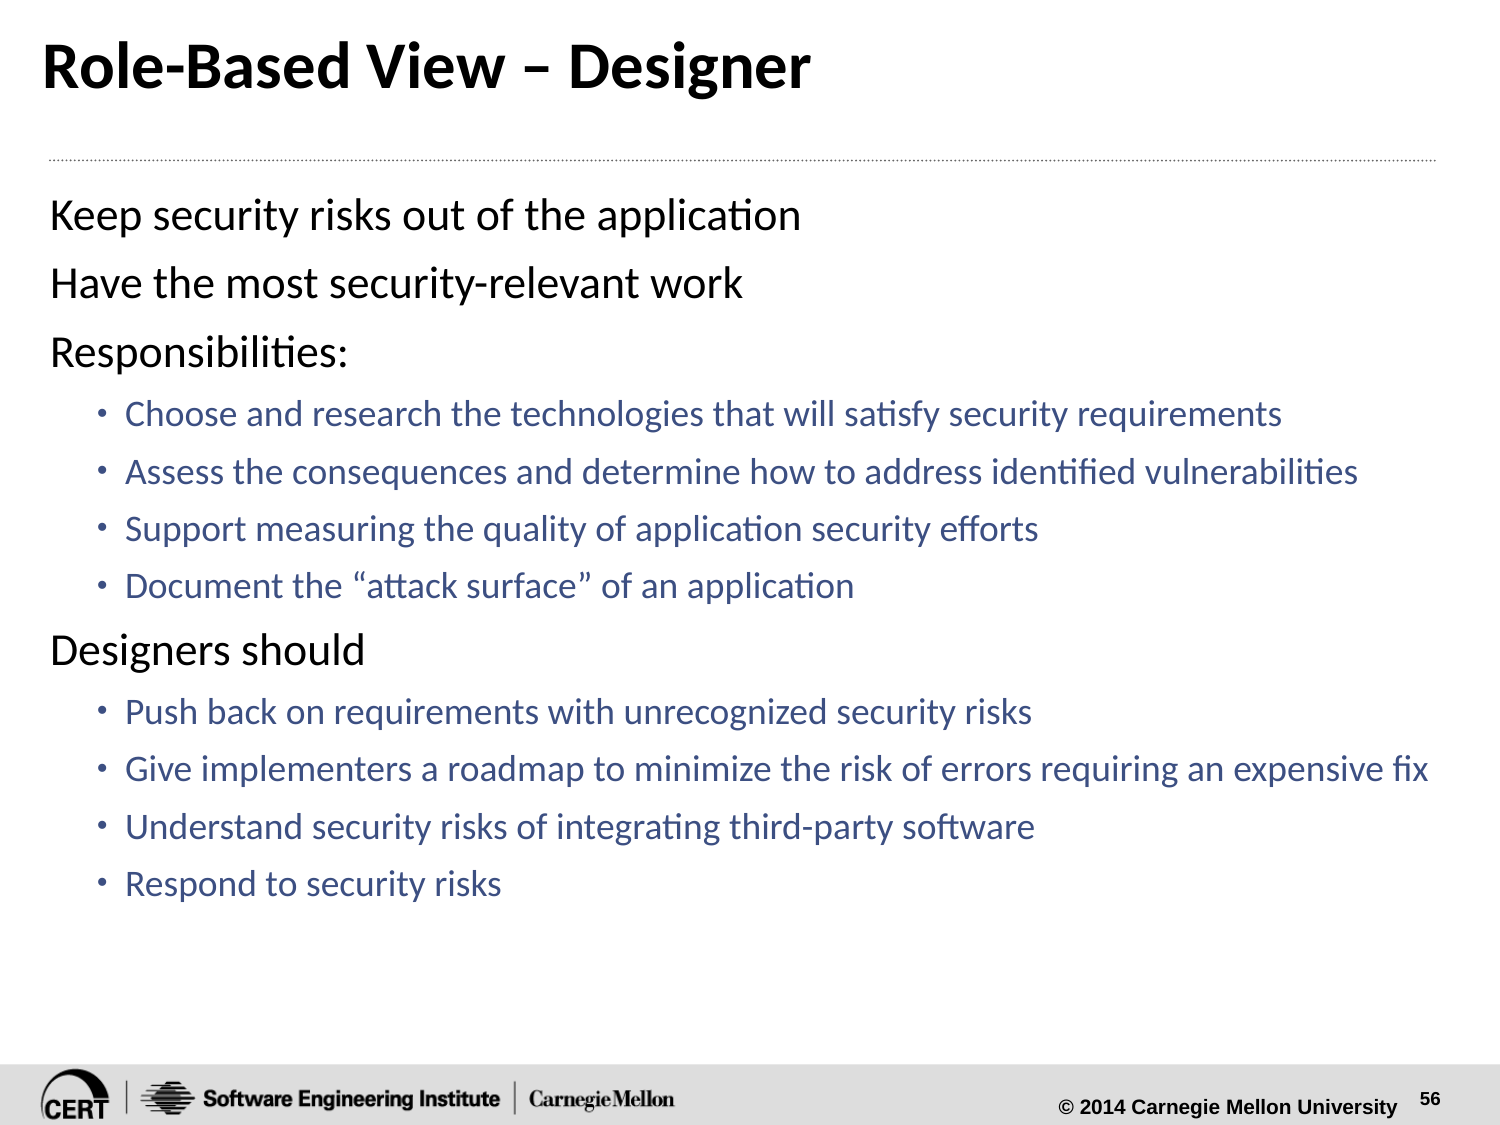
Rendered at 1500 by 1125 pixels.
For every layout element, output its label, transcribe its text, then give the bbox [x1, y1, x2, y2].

picture [24, 1065, 688, 1125]
title Role-Based View – Designer [42, 37, 1434, 155]
list Keep security risks out of the application Have the most security-relevant work Responsibilities: Choose and research the technologies that will satisfy security requirements Assess the consequences and determine how to address identified vulnerabilities Support measuring the quality of application security efforts Document the “attack surface” of an application Designers should Push back on requirements with unrecognized security risks Give implementers a roadmap to minimize the risk of errors requiring an expensive fix Understand security risks of integrating third-party software Respond to security risks [49, 187, 1438, 1001]
